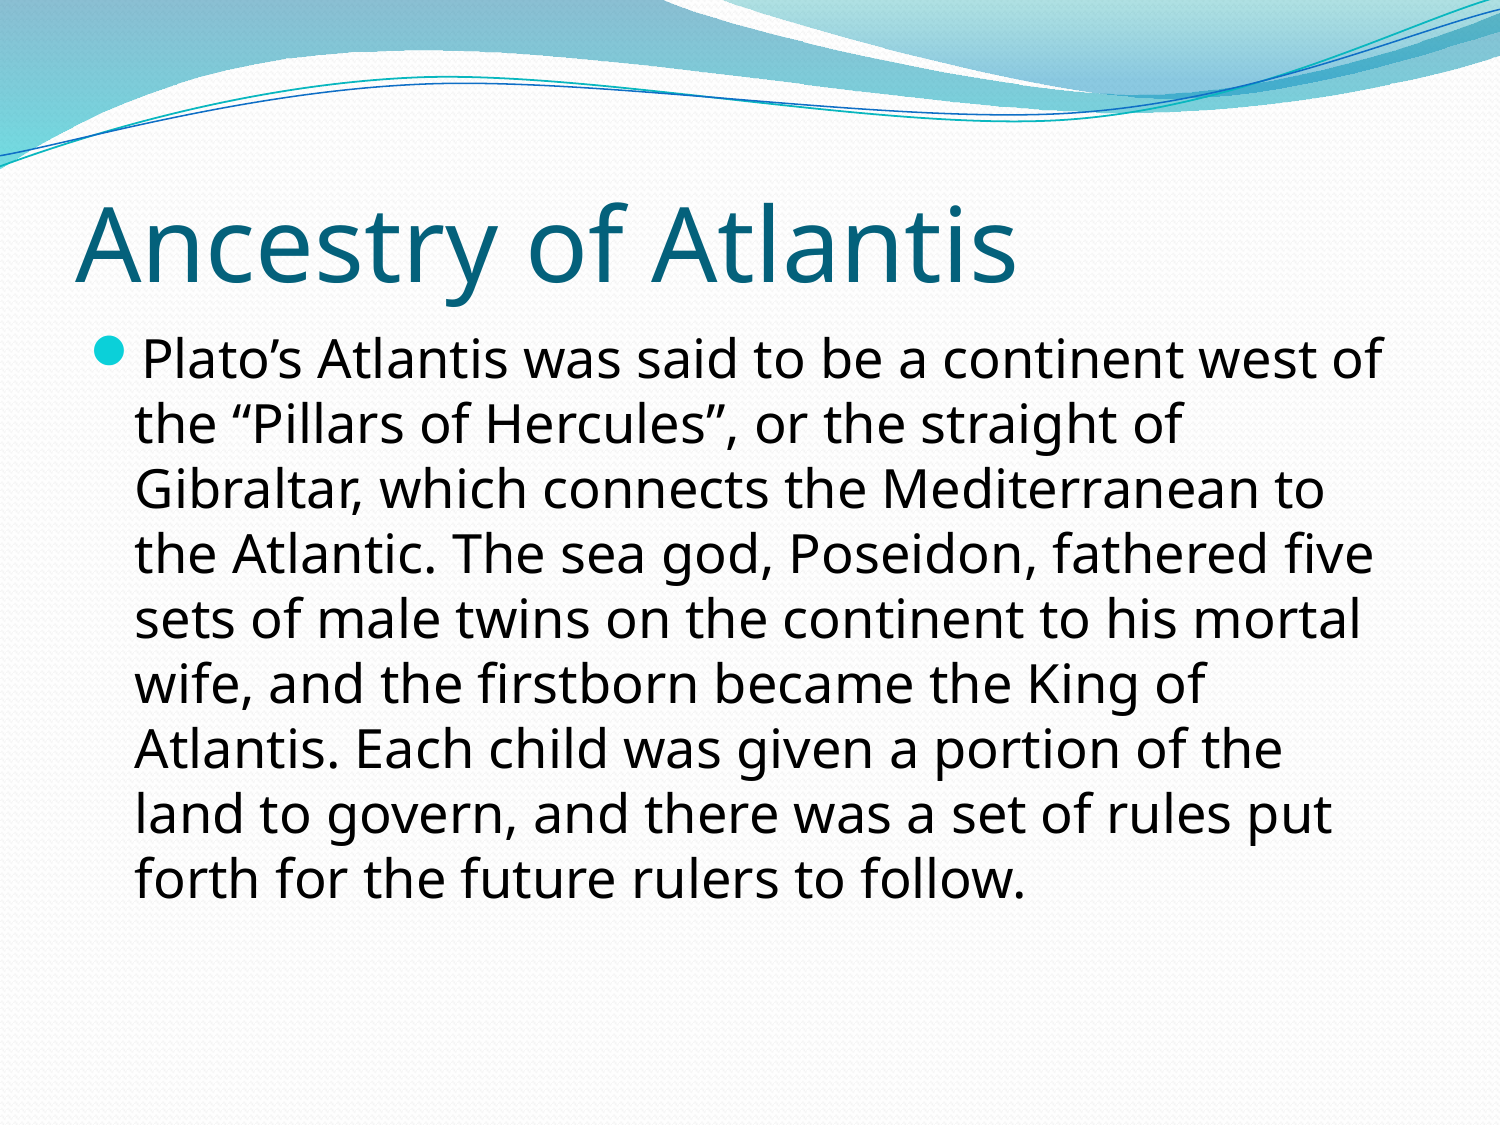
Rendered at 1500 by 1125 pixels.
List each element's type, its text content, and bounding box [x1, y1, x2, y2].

list Plato’s Atlantis was said to be a continent west of the “Pillars of Hercules”, or the straight of Gibraltar, which connects the Mediterranean to the Atlantic. The sea god, Poseidon, fathered five sets of male twins on the continent to his mortal wife, and the firstborn became the King of Atlantis. Each child was given a portion of the land to govern, and there was a set of rules put forth for the future rulers to follow. [75, 317, 1425, 1038]
title Ancestry of Atlantis [75, 115, 1425, 303]
